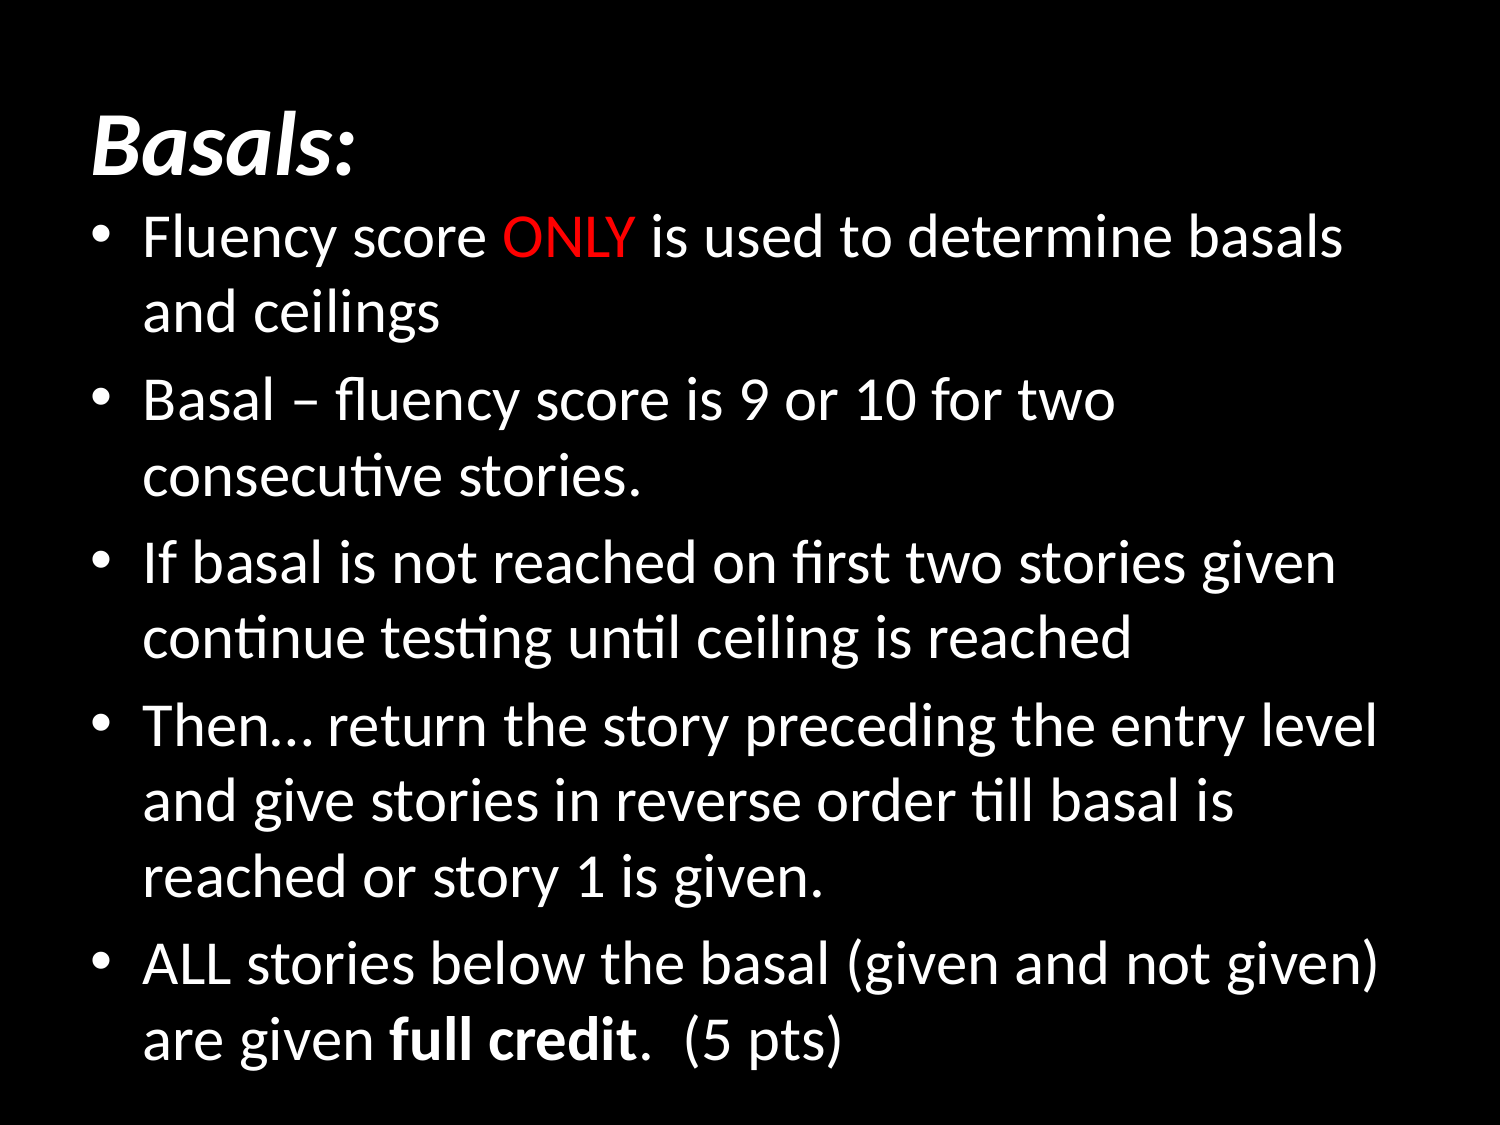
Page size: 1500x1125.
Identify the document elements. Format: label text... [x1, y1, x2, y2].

list Fluency score ONLY is used to determine basals and ceilings Basal – fluency score is 9 or 10 for two consecutive stories. If basal is not reached on first two stories given continue testing until ceiling is reached Then… return the story preceding the entry level and give stories in reverse order till basal is reached or story 1 is given. ALL stories below the basal (given and not given) are given full credit. (5 pts) [75, 187, 1425, 1088]
title Basals: [75, 45, 1425, 187]
